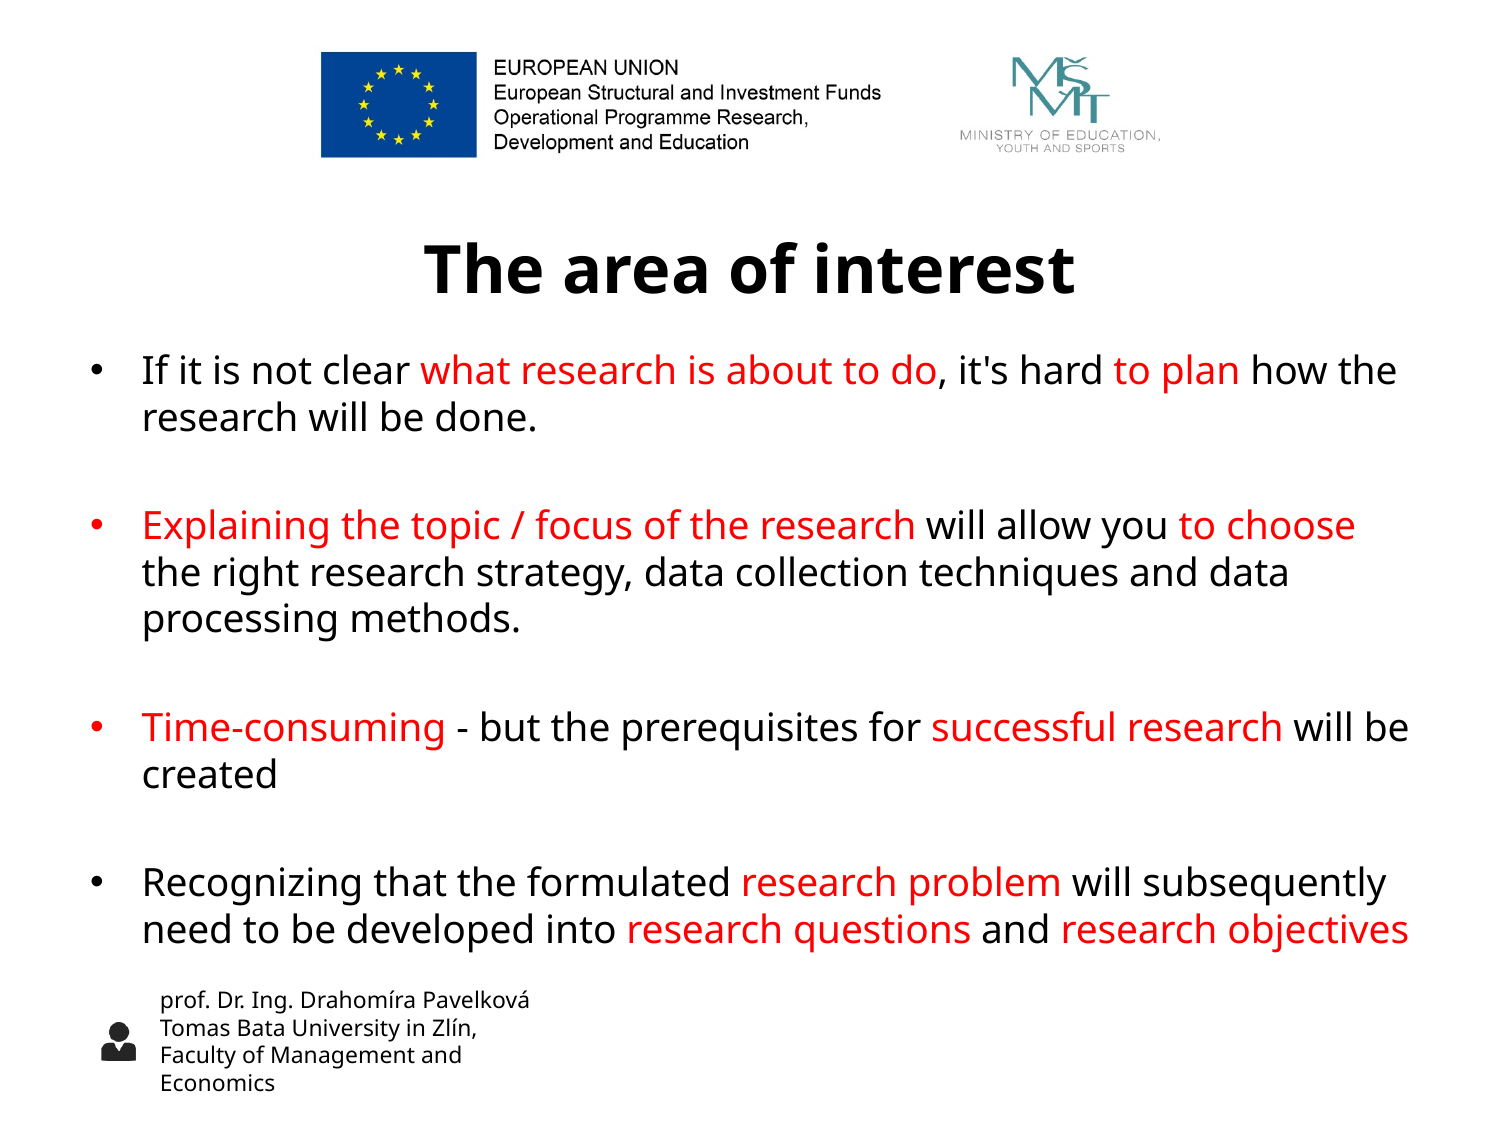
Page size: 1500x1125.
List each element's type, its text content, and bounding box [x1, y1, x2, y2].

list If it is not clear what research is about to do, it's hard to plan how the research will be done. Explaining the topic / focus of the research will allow you to choose the right research strategy, data collection techniques and data processing methods. Time-consuming - but the prerequisites for successful research will be created Recognizing that the formulated research problem will subsequently need to be developed into research questions and research objectives [75, 338, 1425, 1005]
picture [268, 0, 1212, 210]
footer prof. Dr. Ing. Drahomíra Pavelková Tomas Bata University in Zlín, Faculty of Management and Economics [145, 999, 550, 1083]
title The area of interest [75, 219, 1425, 315]
picture [101, 1021, 136, 1062]
